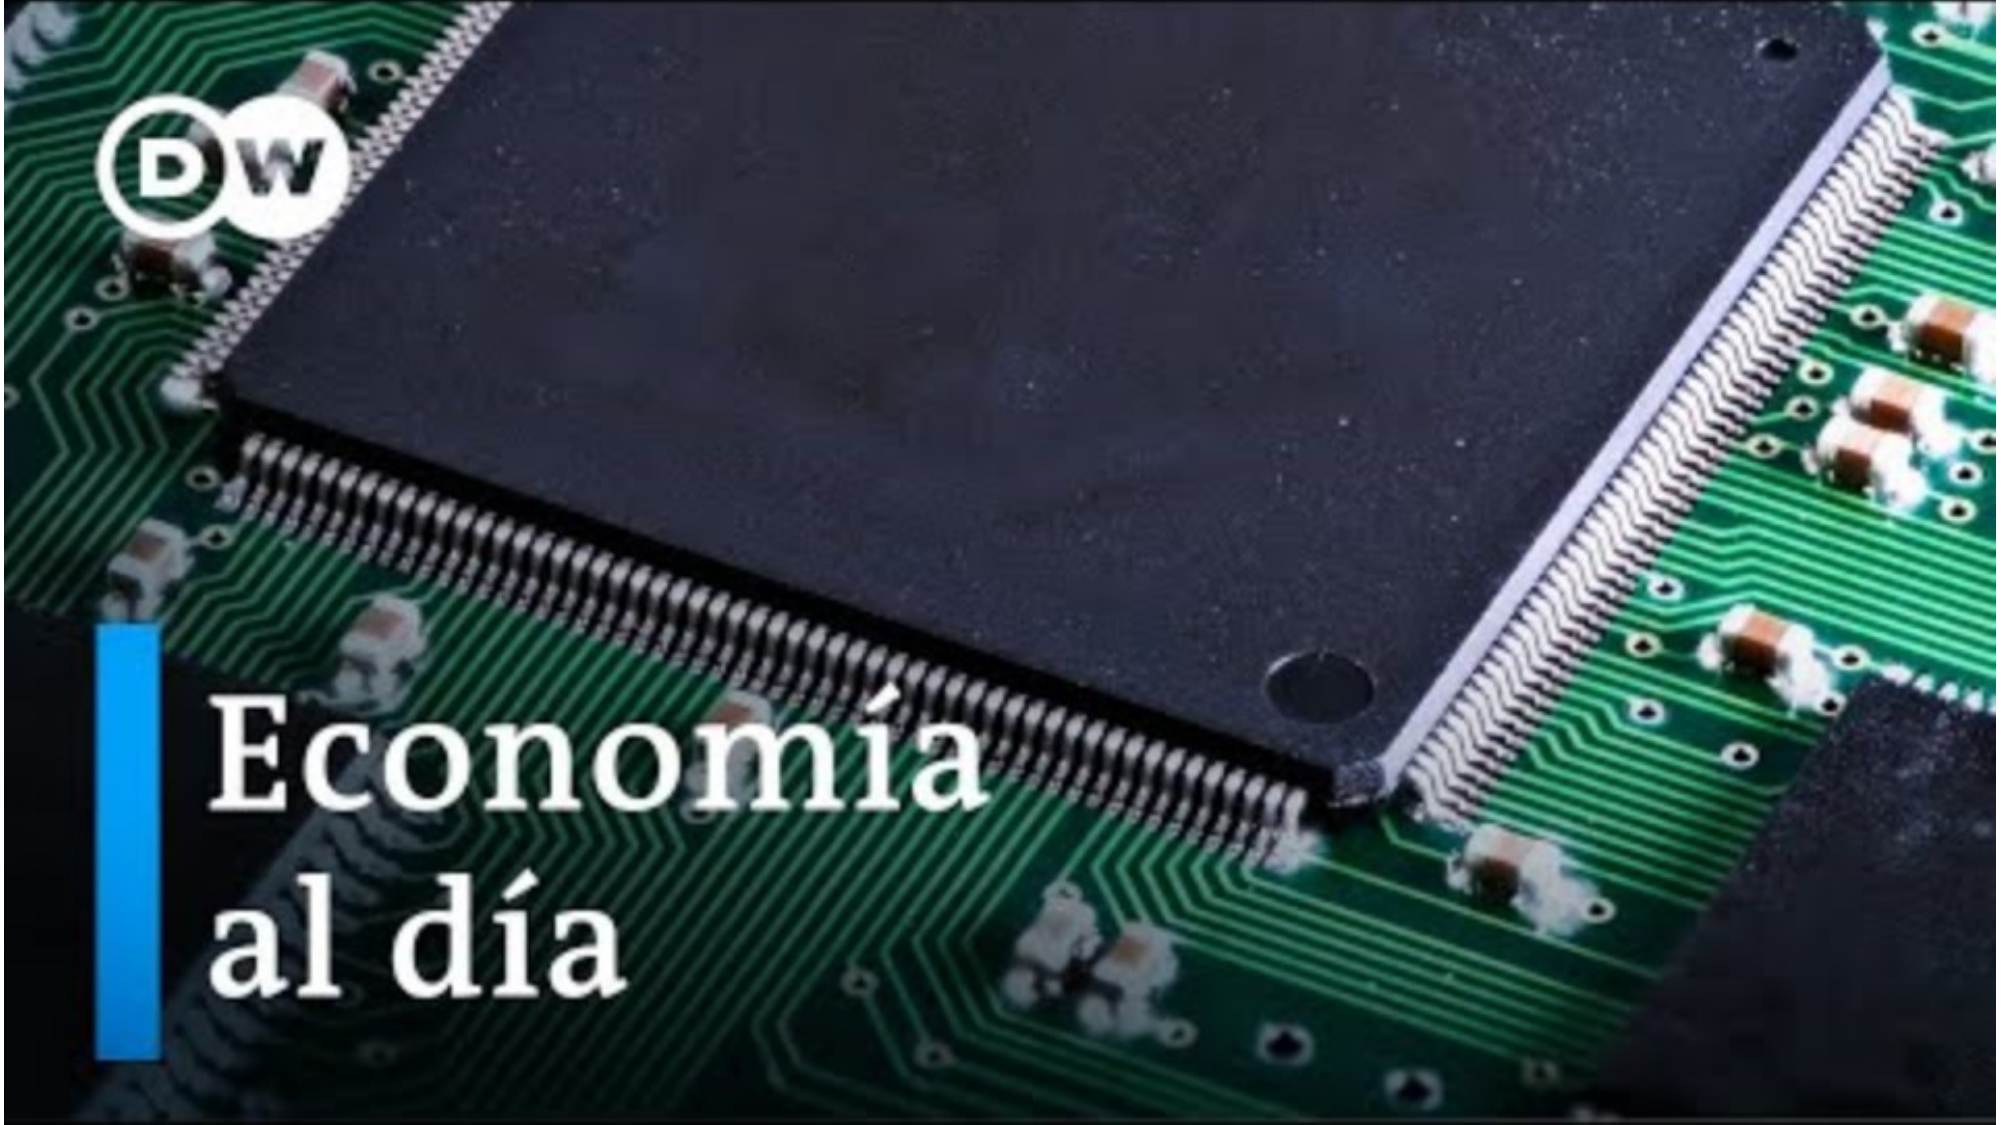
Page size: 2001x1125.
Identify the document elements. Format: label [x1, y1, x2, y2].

text_box [3, 0, 1997, 1125]
